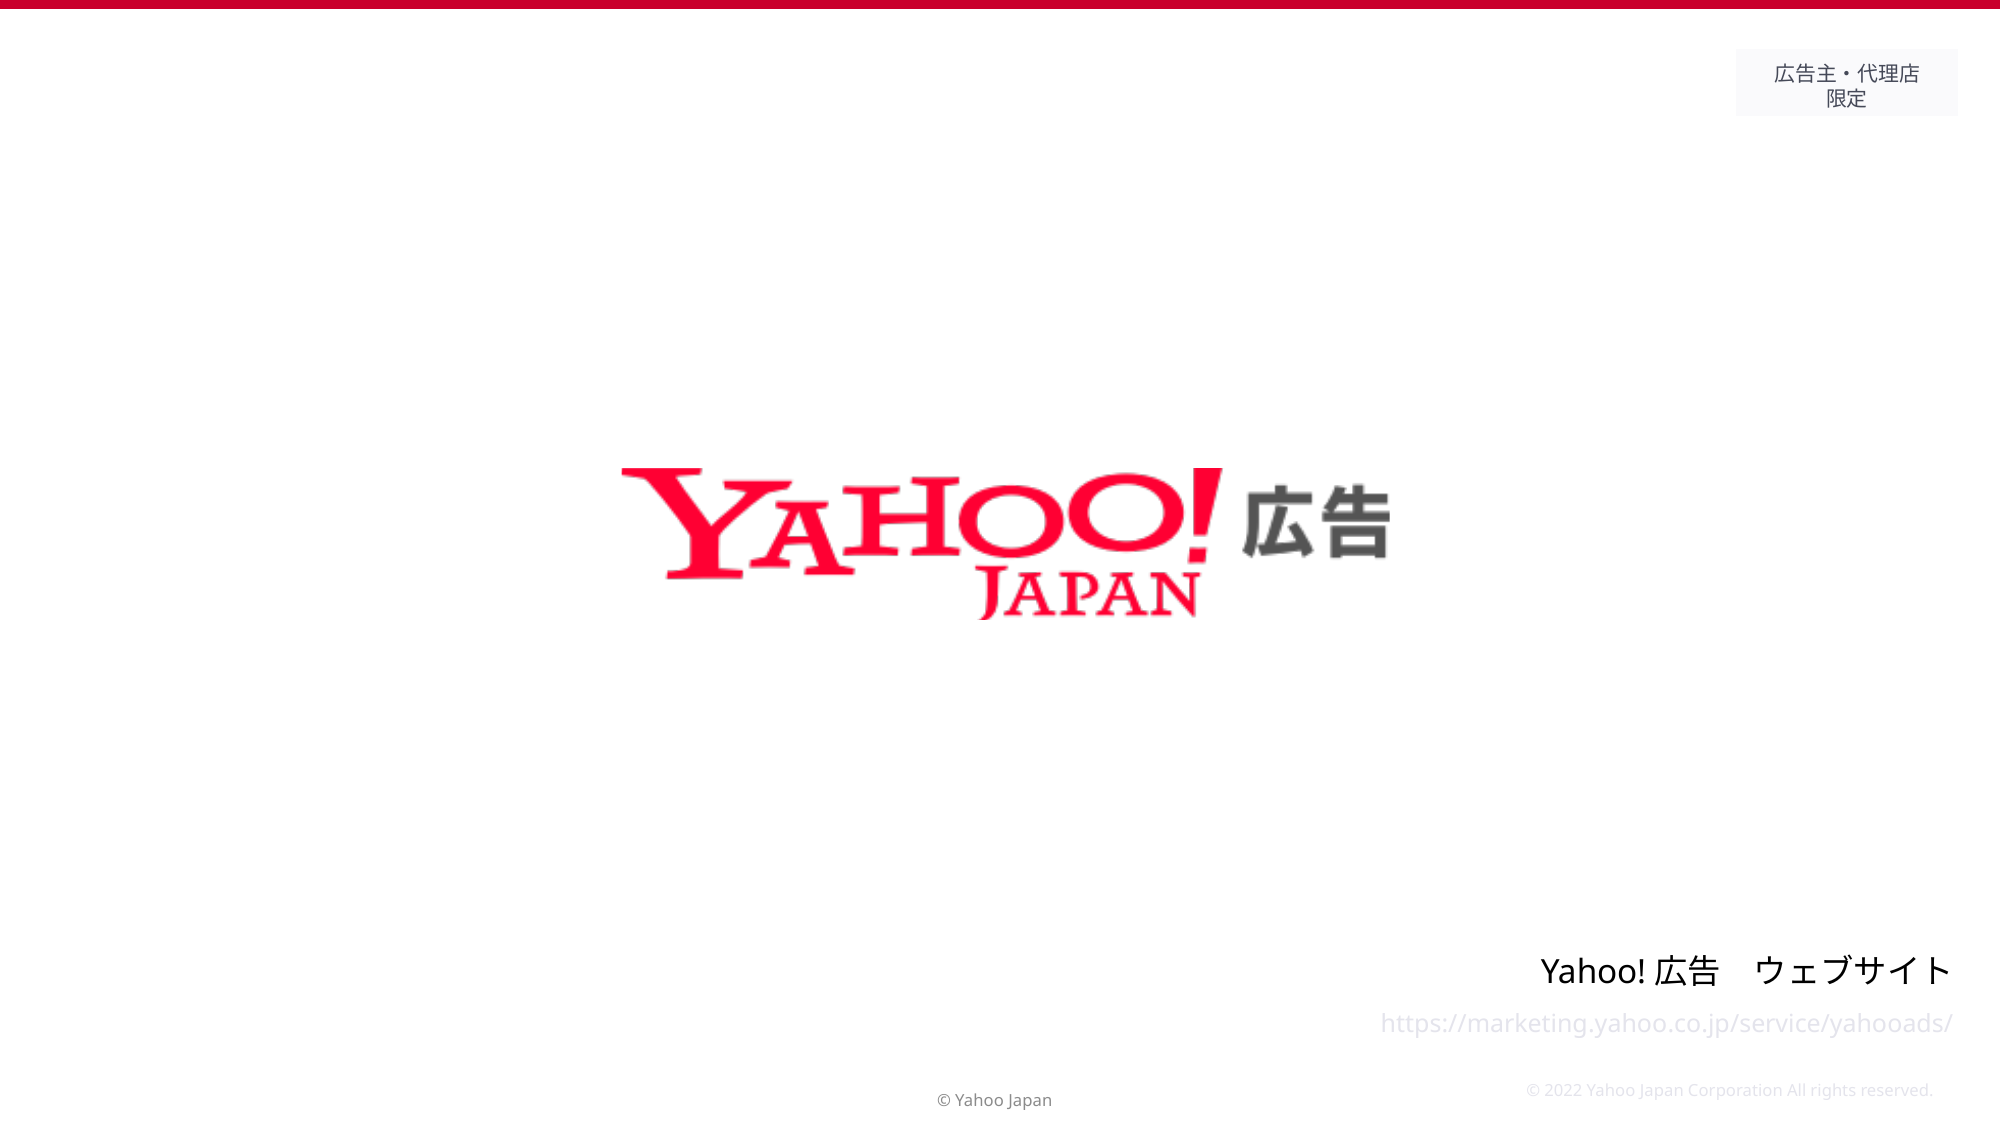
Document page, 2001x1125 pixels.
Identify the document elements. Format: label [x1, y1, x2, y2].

text_box [0, 0, 2000, 9]
